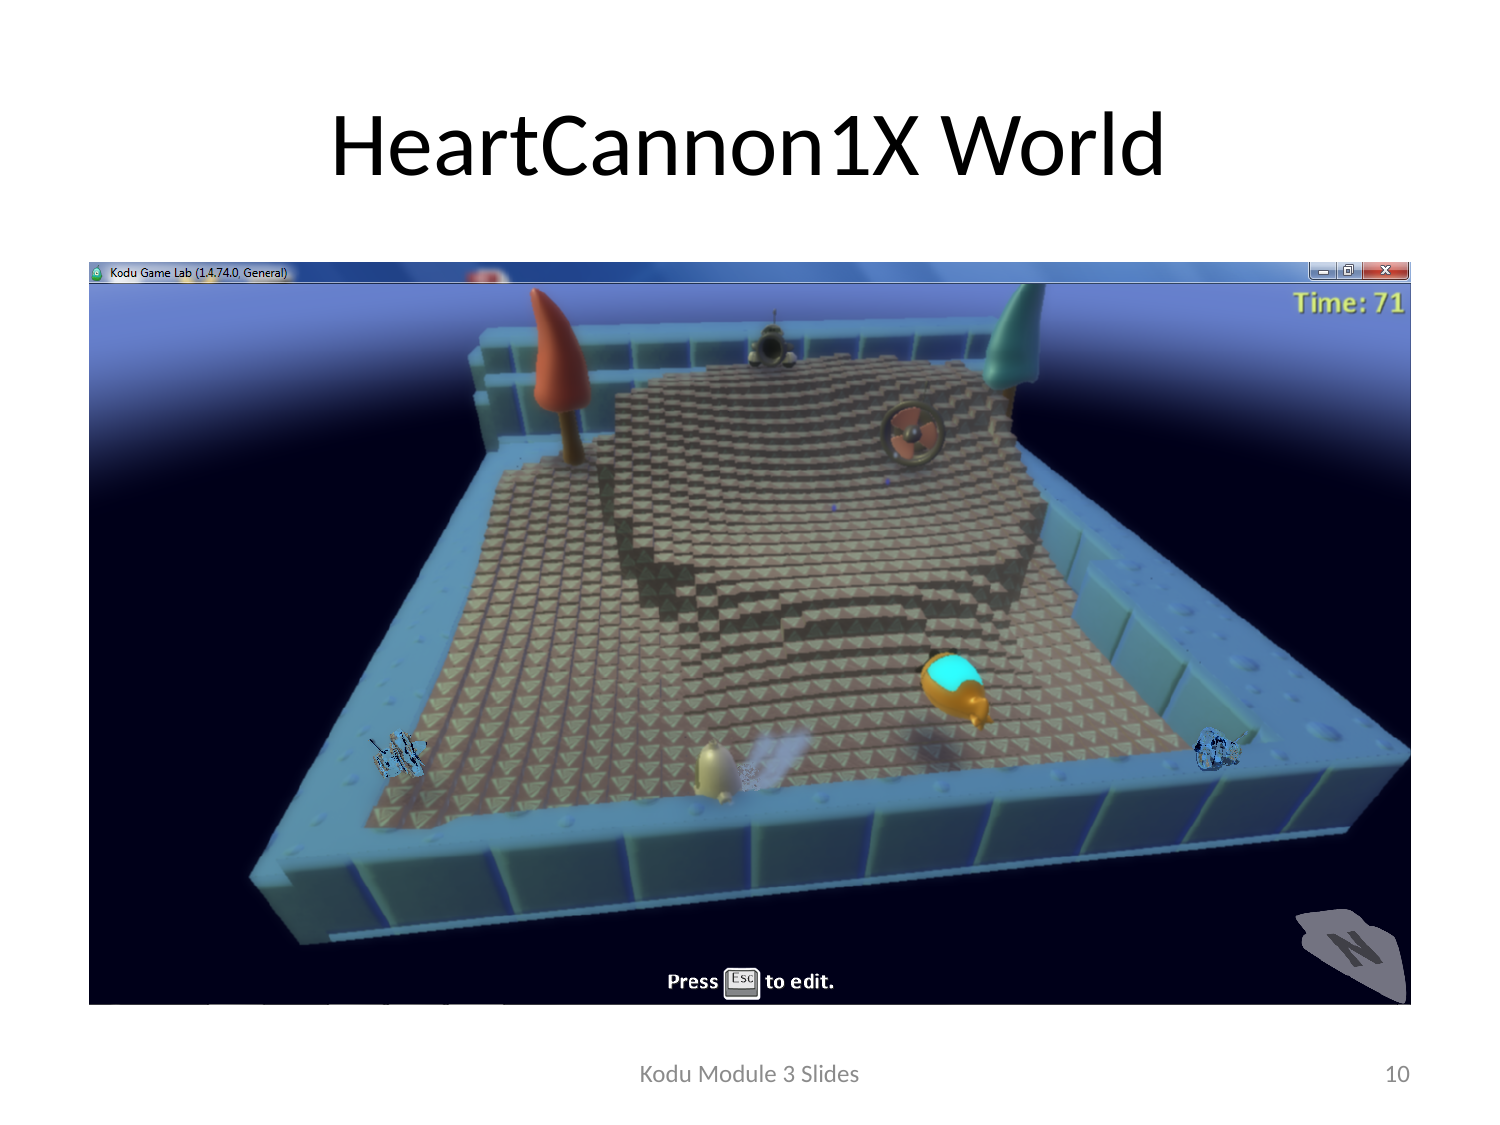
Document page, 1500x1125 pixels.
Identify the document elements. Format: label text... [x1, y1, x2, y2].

footer Kodu Module 3 Slides [512, 1042, 988, 1103]
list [89, 262, 1411, 1006]
slide_number 10 [1074, 1042, 1425, 1103]
title HeartCannon1X World [75, 45, 1425, 233]
